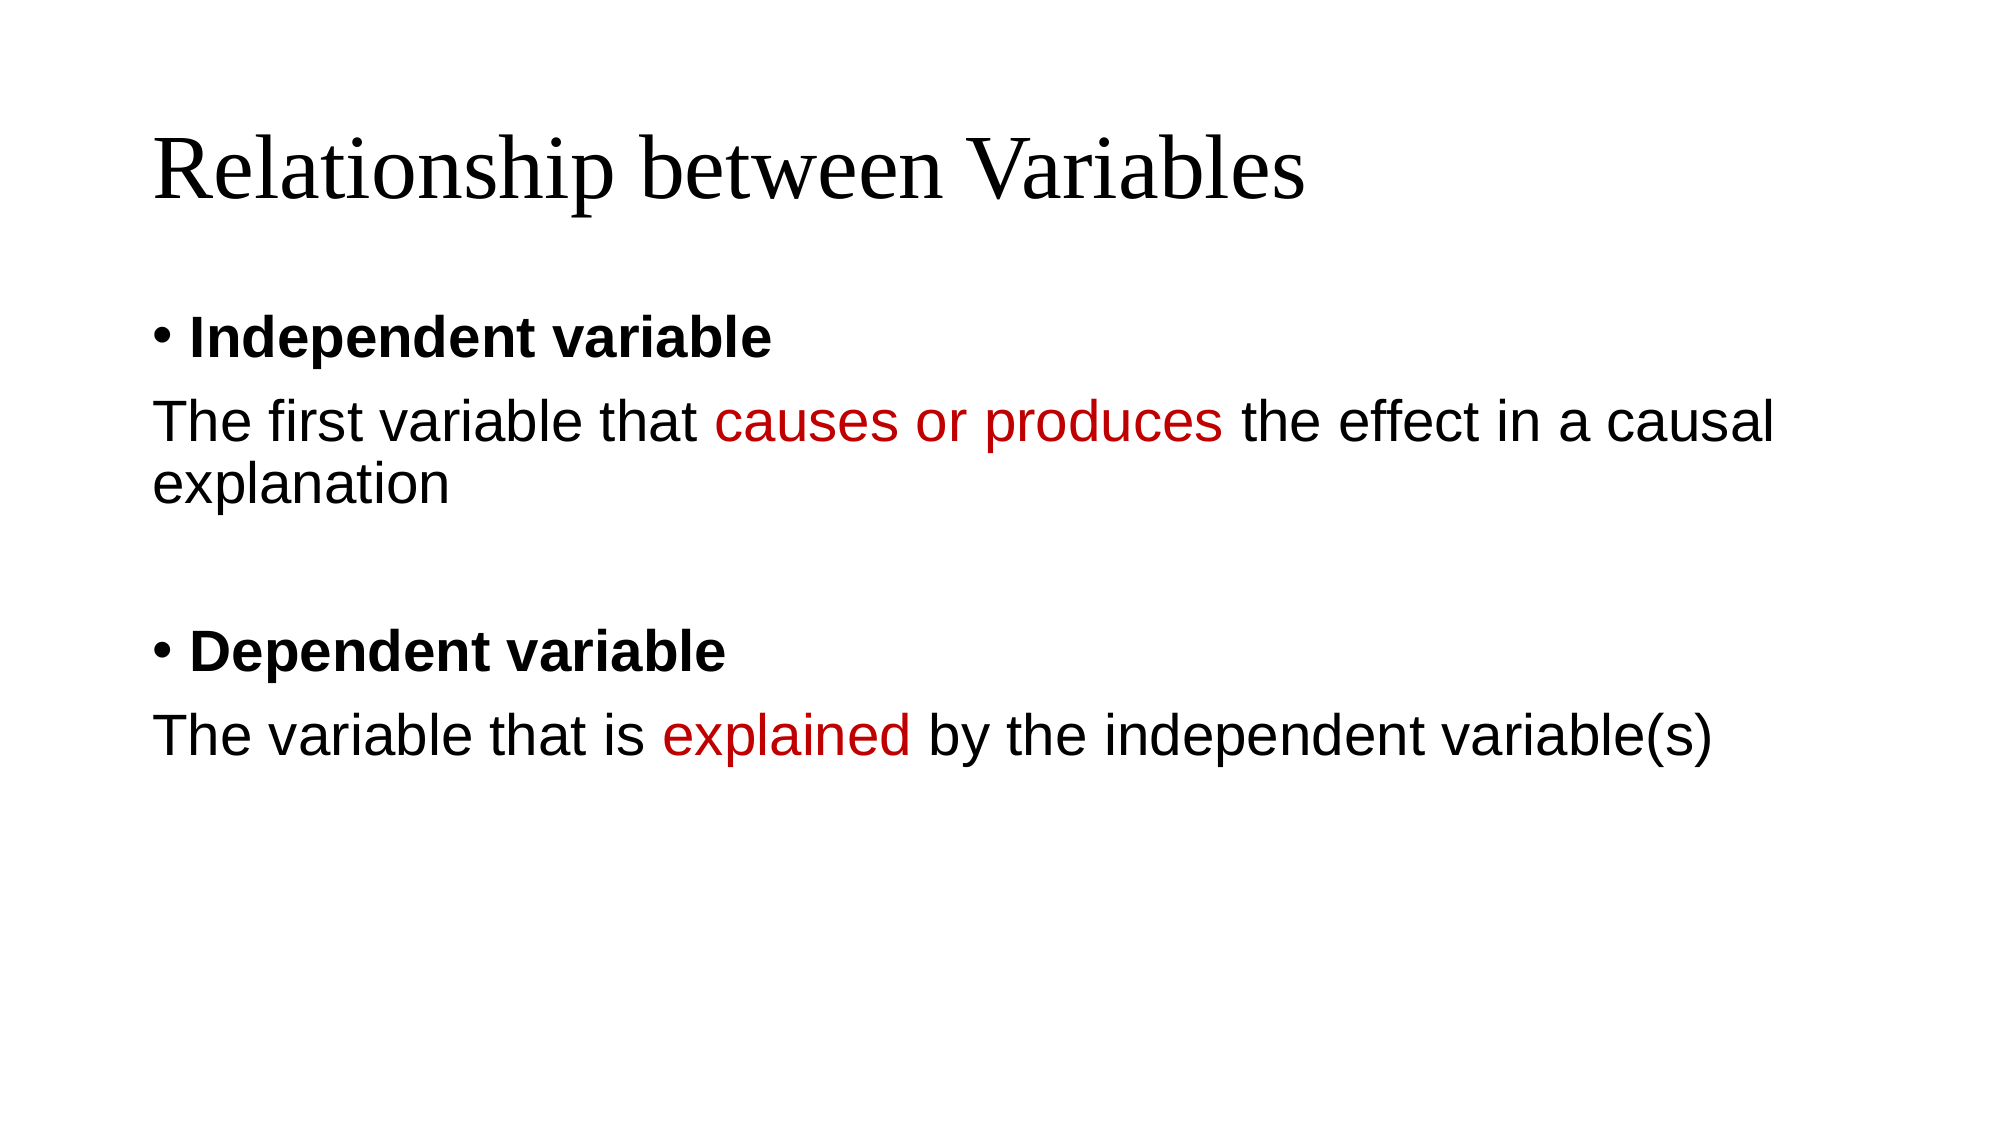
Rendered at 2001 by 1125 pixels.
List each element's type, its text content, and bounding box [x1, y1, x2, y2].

list Independent variable The first variable that causes or produces the effect in a causal explanation Dependent variable The variable that is explained by the independent variable(s) [137, 299, 1863, 1014]
title Relationship between Variables [137, 59, 1863, 278]
